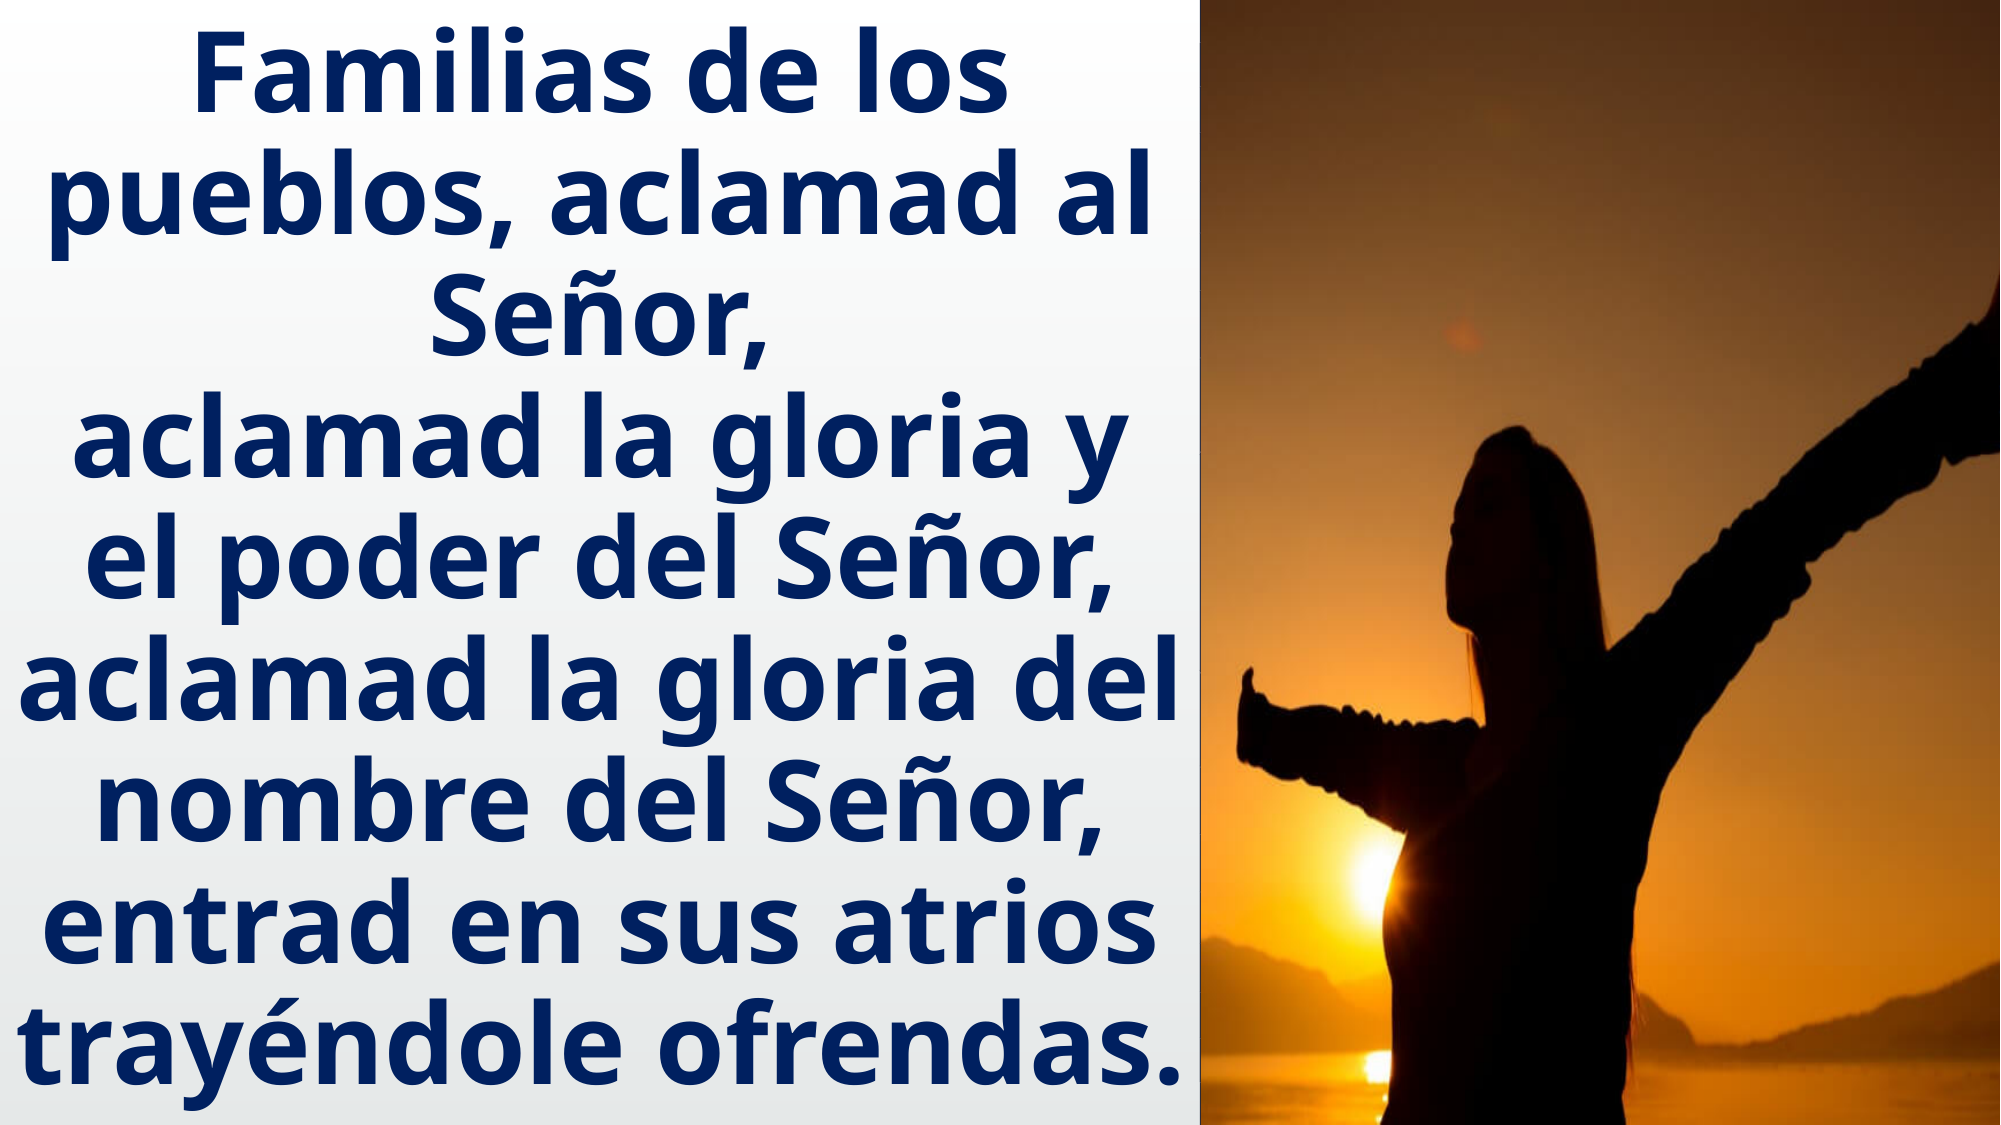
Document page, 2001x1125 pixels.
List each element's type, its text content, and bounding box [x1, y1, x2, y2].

title Familias de los pueblos, aclamad al Señor, aclamad la gloria y el poder del Señor, aclamad la gloria del nombre del Señor, entrad en sus atrios trayéndole ofrendas. [0, 0, 1200, 1125]
picture [1200, 0, 2000, 1125]
